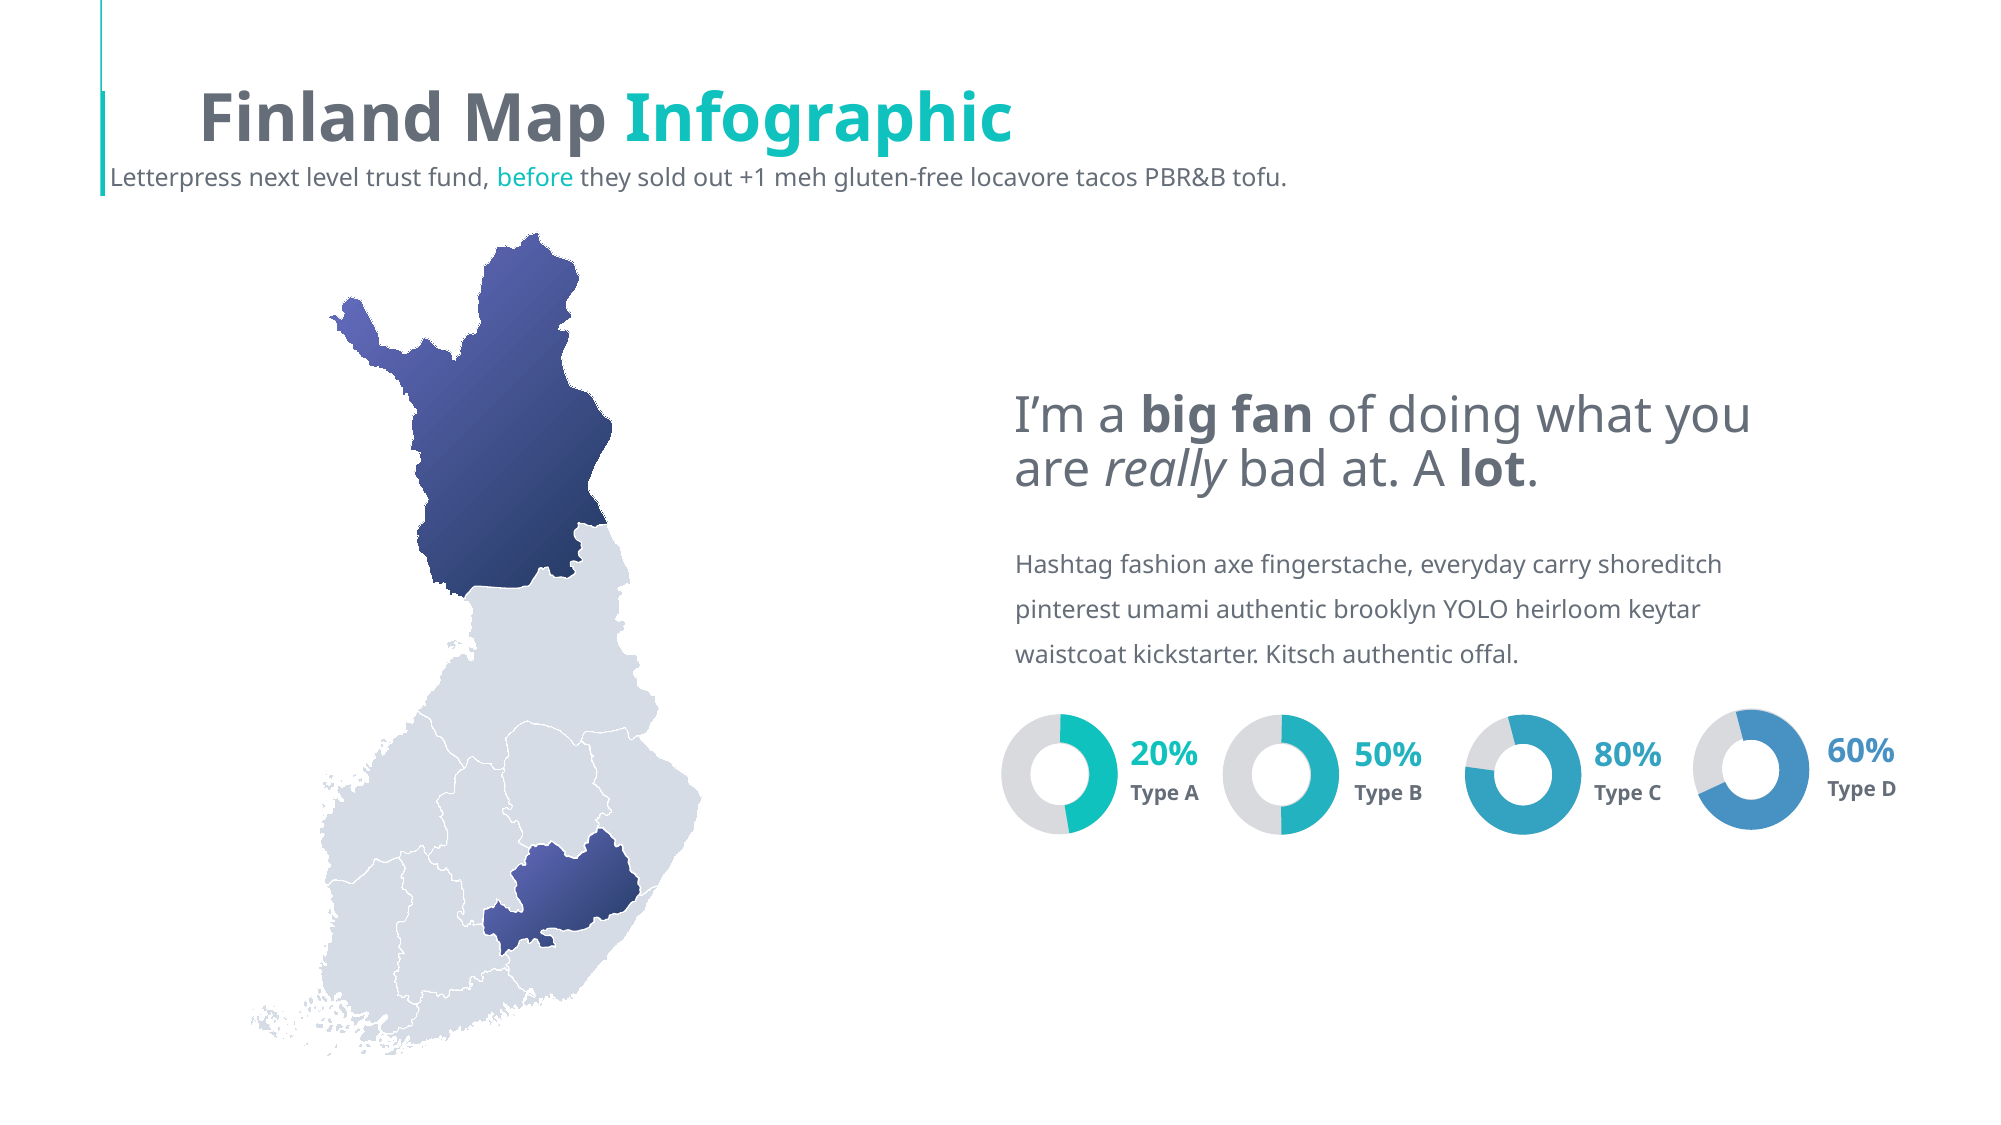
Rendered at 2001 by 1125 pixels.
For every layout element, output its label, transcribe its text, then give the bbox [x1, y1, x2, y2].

text_box Hashtag fashion axe fingerstache, everyday carry shoreditch pinterest umami authentic brooklyn YOLO heirloom keytar waistcoat kickstarter. Kitsch authentic offal. [1000, 526, 1799, 676]
text_box Letterpress next level trust fund, before they sold out +1 meh gluten-free locavore tacos PBR&B tofu. [95, 154, 1310, 199]
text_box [1001, 708, 1902, 835]
text_box Finland Map Infographic [183, 66, 1423, 162]
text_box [250, 231, 703, 1057]
text_box I’m a big fan of doing what you are really bad at. A lot. [1000, 381, 1819, 505]
